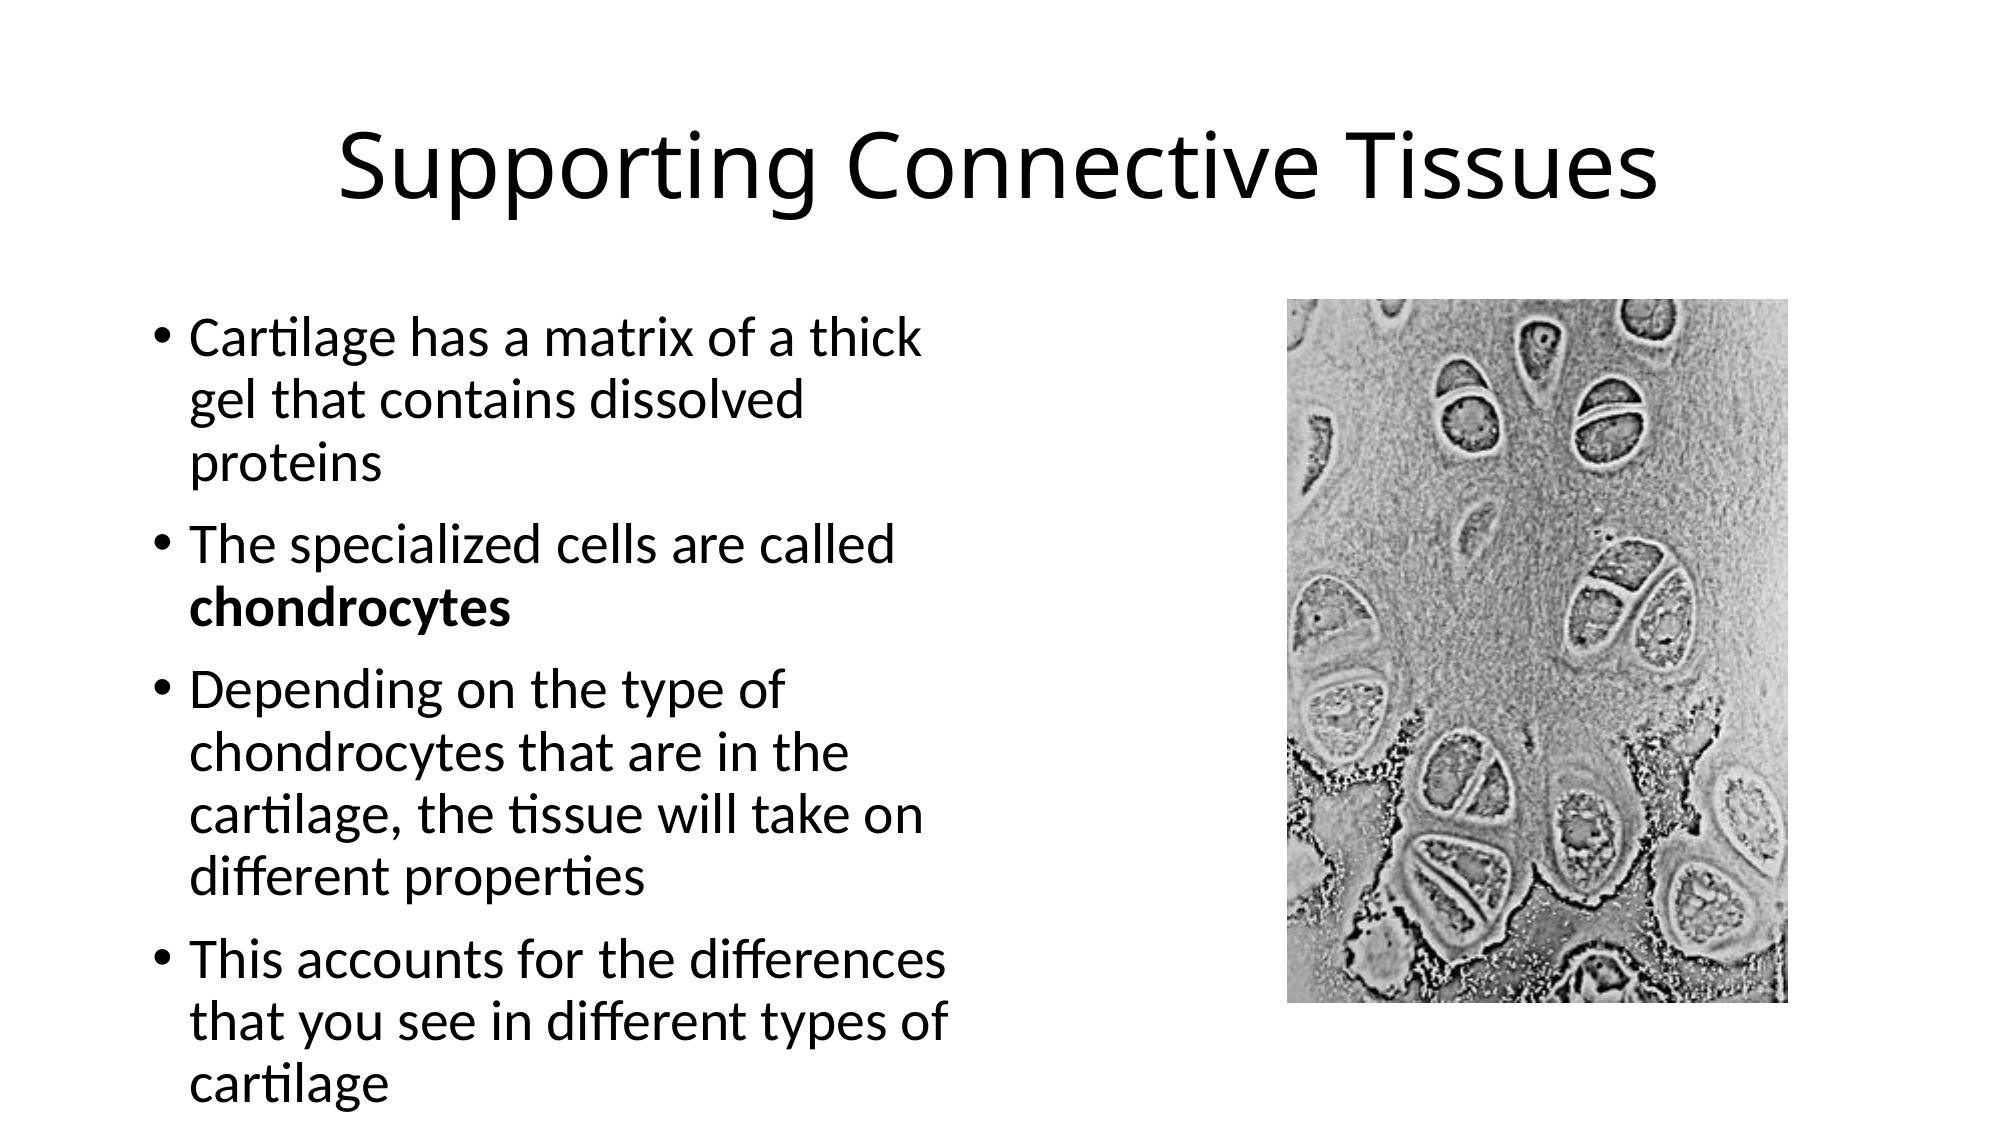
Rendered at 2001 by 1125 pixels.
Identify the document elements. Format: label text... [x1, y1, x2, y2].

title Supporting Connective Tissues [137, 59, 1863, 278]
picture [1287, 299, 1788, 1003]
list Cartilage has a matrix of a thick gel that contains dissolved proteins The specialized cells are called chondrocytes Depending on the type of chondrocytes that are in the cartilage, the tissue will take on different properties This accounts for the differences that you see in different types of cartilage [137, 299, 988, 1125]
